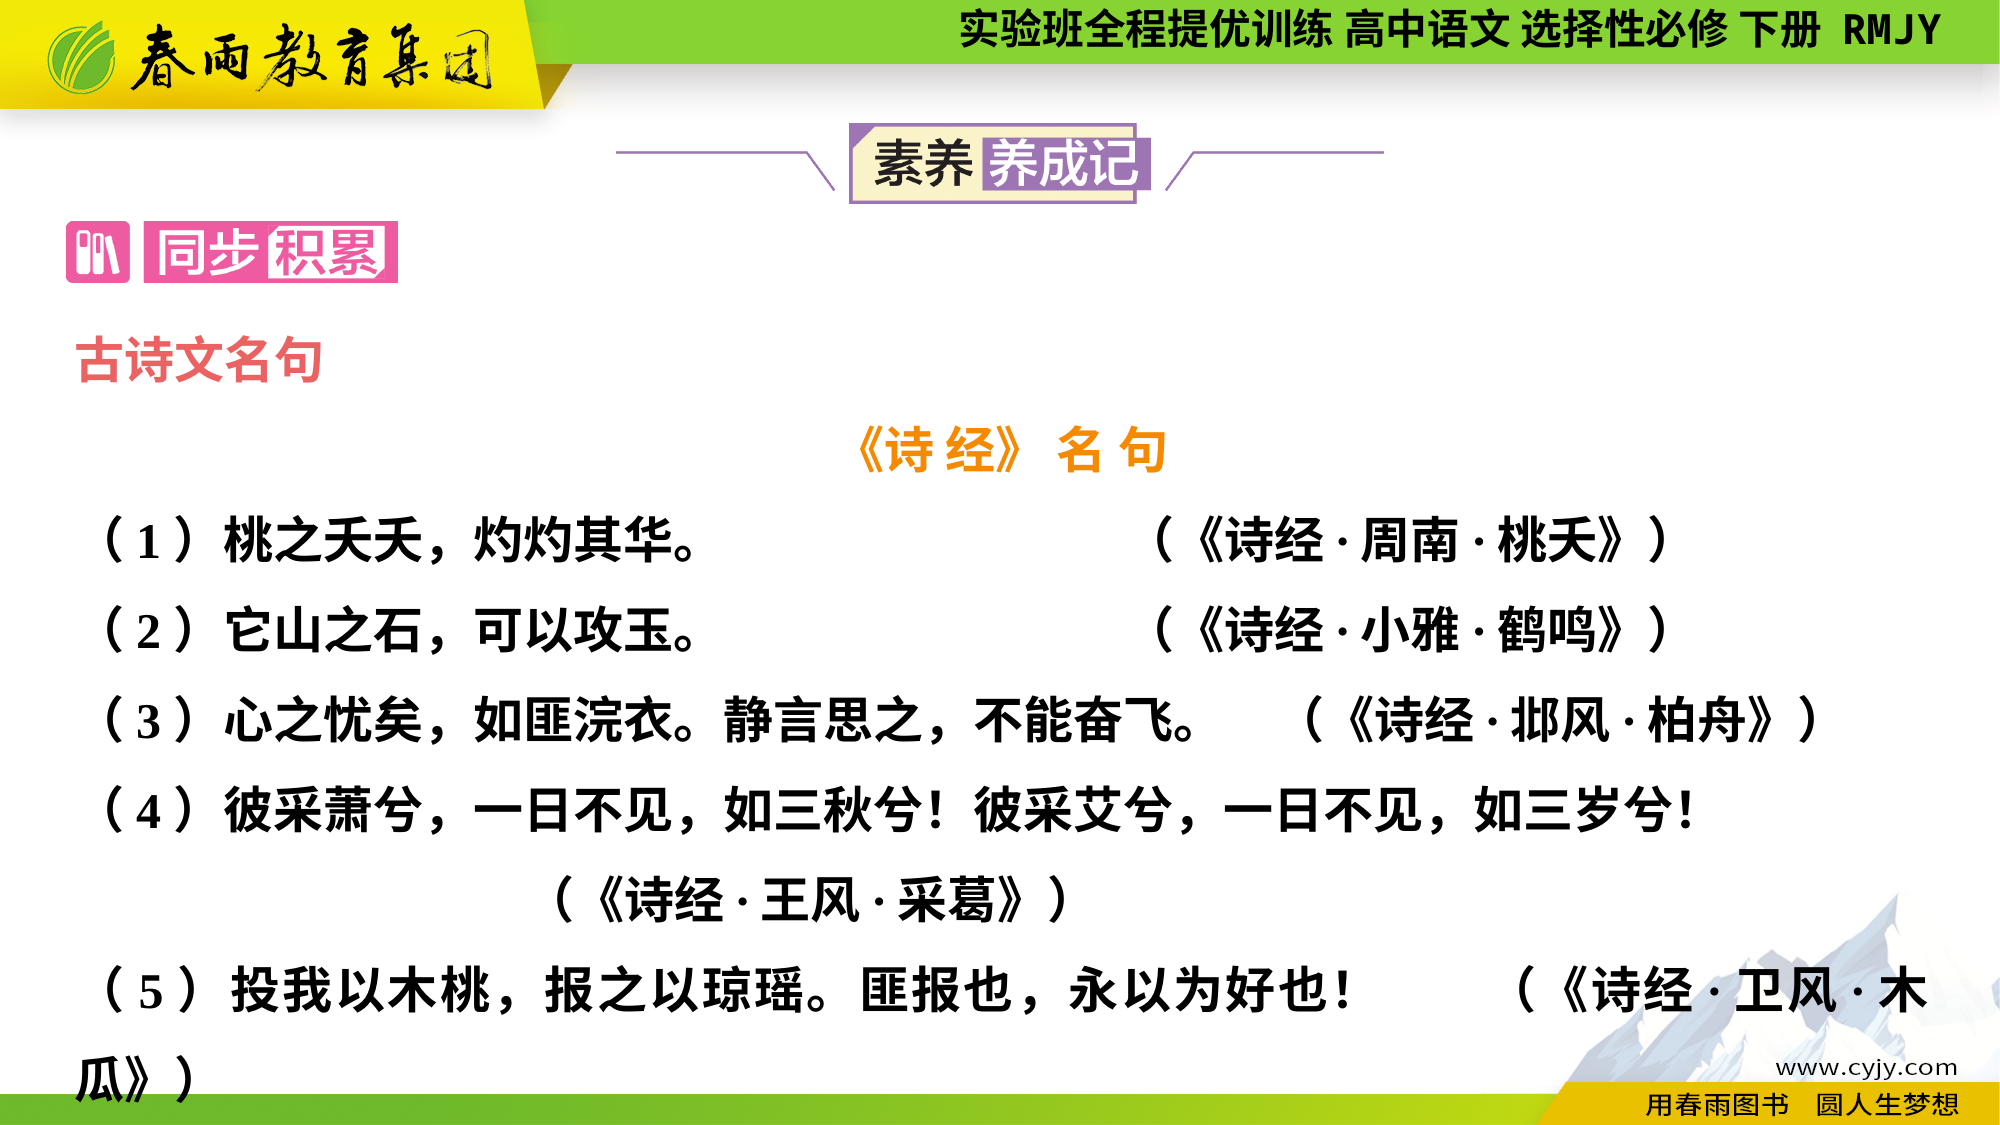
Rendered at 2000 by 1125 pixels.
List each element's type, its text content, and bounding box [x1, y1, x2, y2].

picture [0, 0, 2000, 1125]
list 古诗文名句 《诗 经》 名 句 （1）桃之夭夭，灼灼其华。 （《诗经·周南·桃夭》） （2）它山之石，可以攻玉。 （《诗经·小雅·鹤鸣》） （3）心之忧矣，如匪浣衣。静言思之，不能奋飞。 （《诗经·邶风·柏舟》） （4）彼采萧兮，一日不见，如三秋兮！彼采艾兮，一日不见，如三岁兮！ （《诗经·王风·采葛》） （5）投我以木桃，报之以琼瑶。匪报也，永以为好也！ （《诗经·卫风·木瓜》） [59, 291, 1944, 1034]
